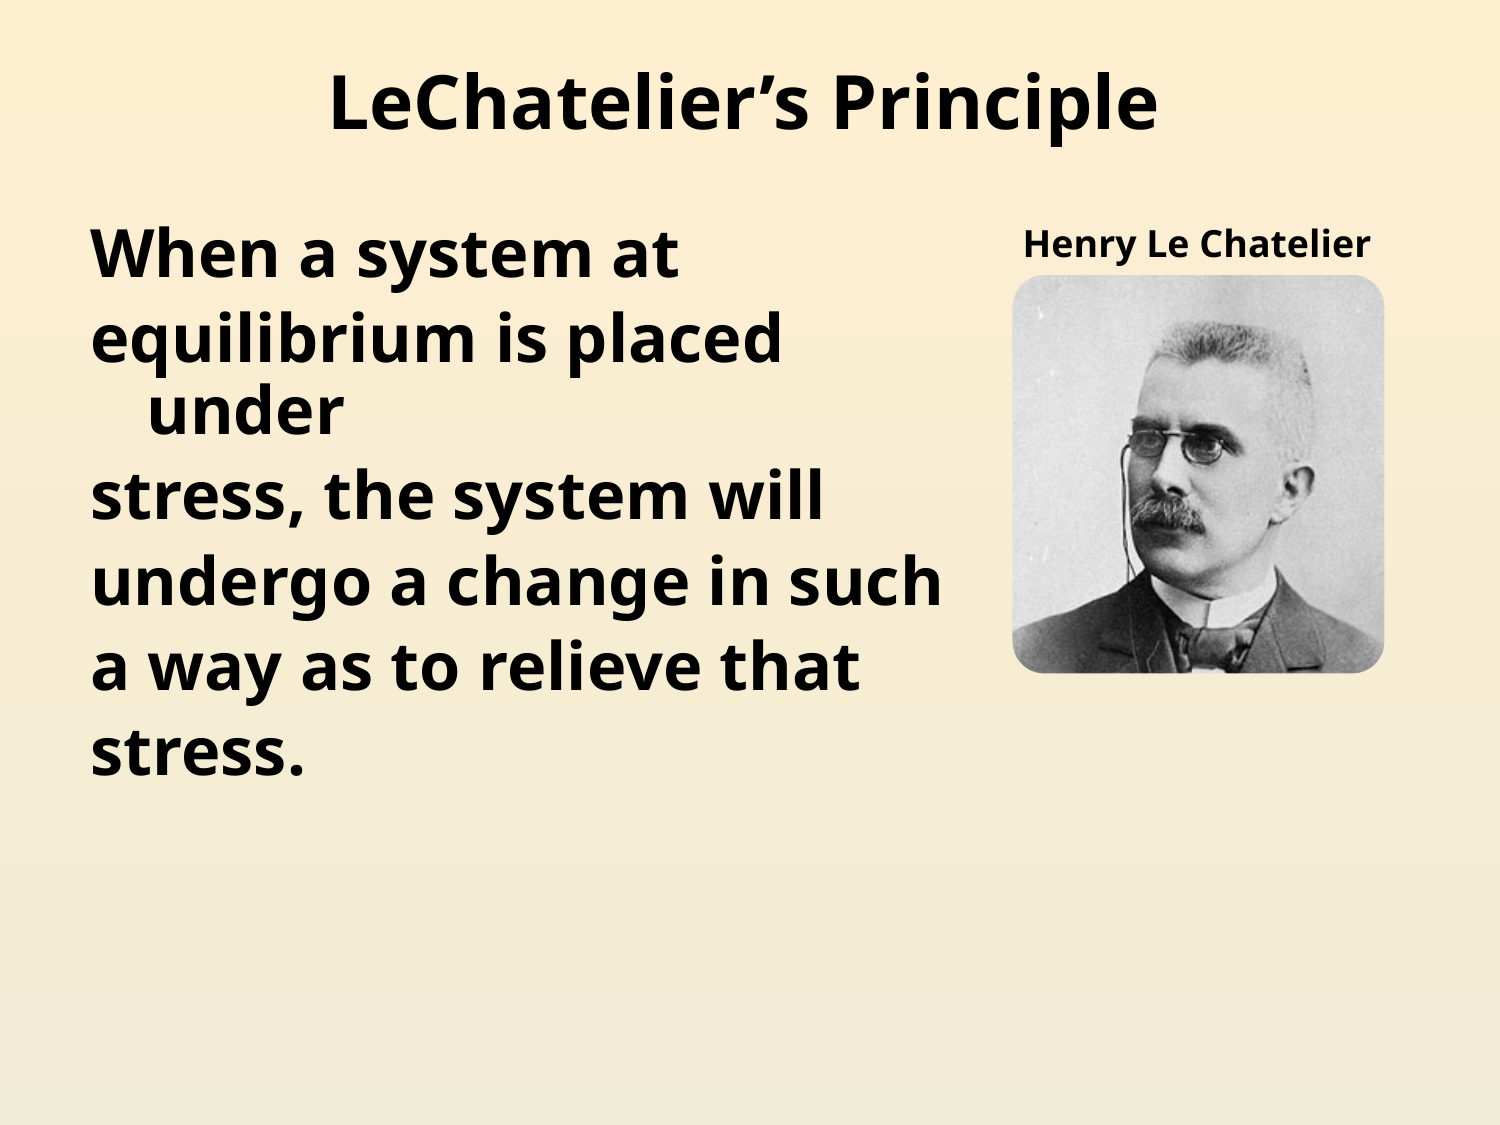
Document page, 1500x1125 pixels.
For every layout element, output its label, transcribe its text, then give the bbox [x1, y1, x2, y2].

list When a system at equilibrium is placed under stress, the system will undergo a change in such a way as to relieve that stress. [74, 212, 963, 826]
title LeChatelier’s Principle [99, 37, 1388, 163]
picture [1012, 274, 1385, 674]
text_box Henry Le Chatelier [1007, 212, 1387, 273]
